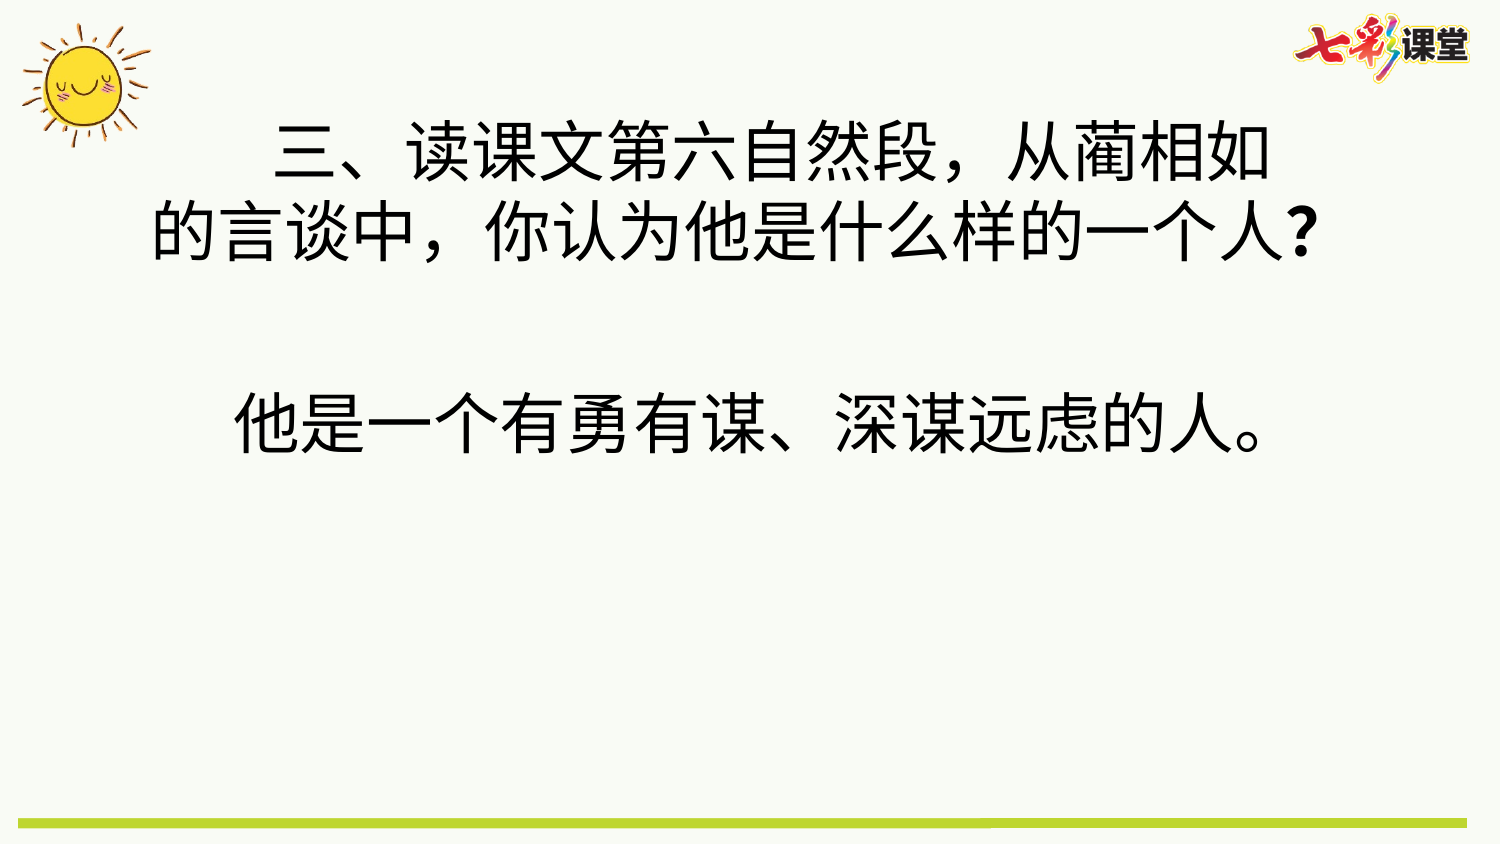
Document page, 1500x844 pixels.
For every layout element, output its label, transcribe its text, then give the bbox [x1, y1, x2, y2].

text_box 他是一个有勇有谋、深谋远虑的人。 [218, 374, 1287, 470]
picture [18, 771, 1467, 844]
picture [0, 0, 173, 172]
text_box 三、读课文第六自然段，从蔺相如的言谈中，你认为他是什么样的一个人？ [135, 102, 1344, 278]
picture [1291, 9, 1472, 87]
